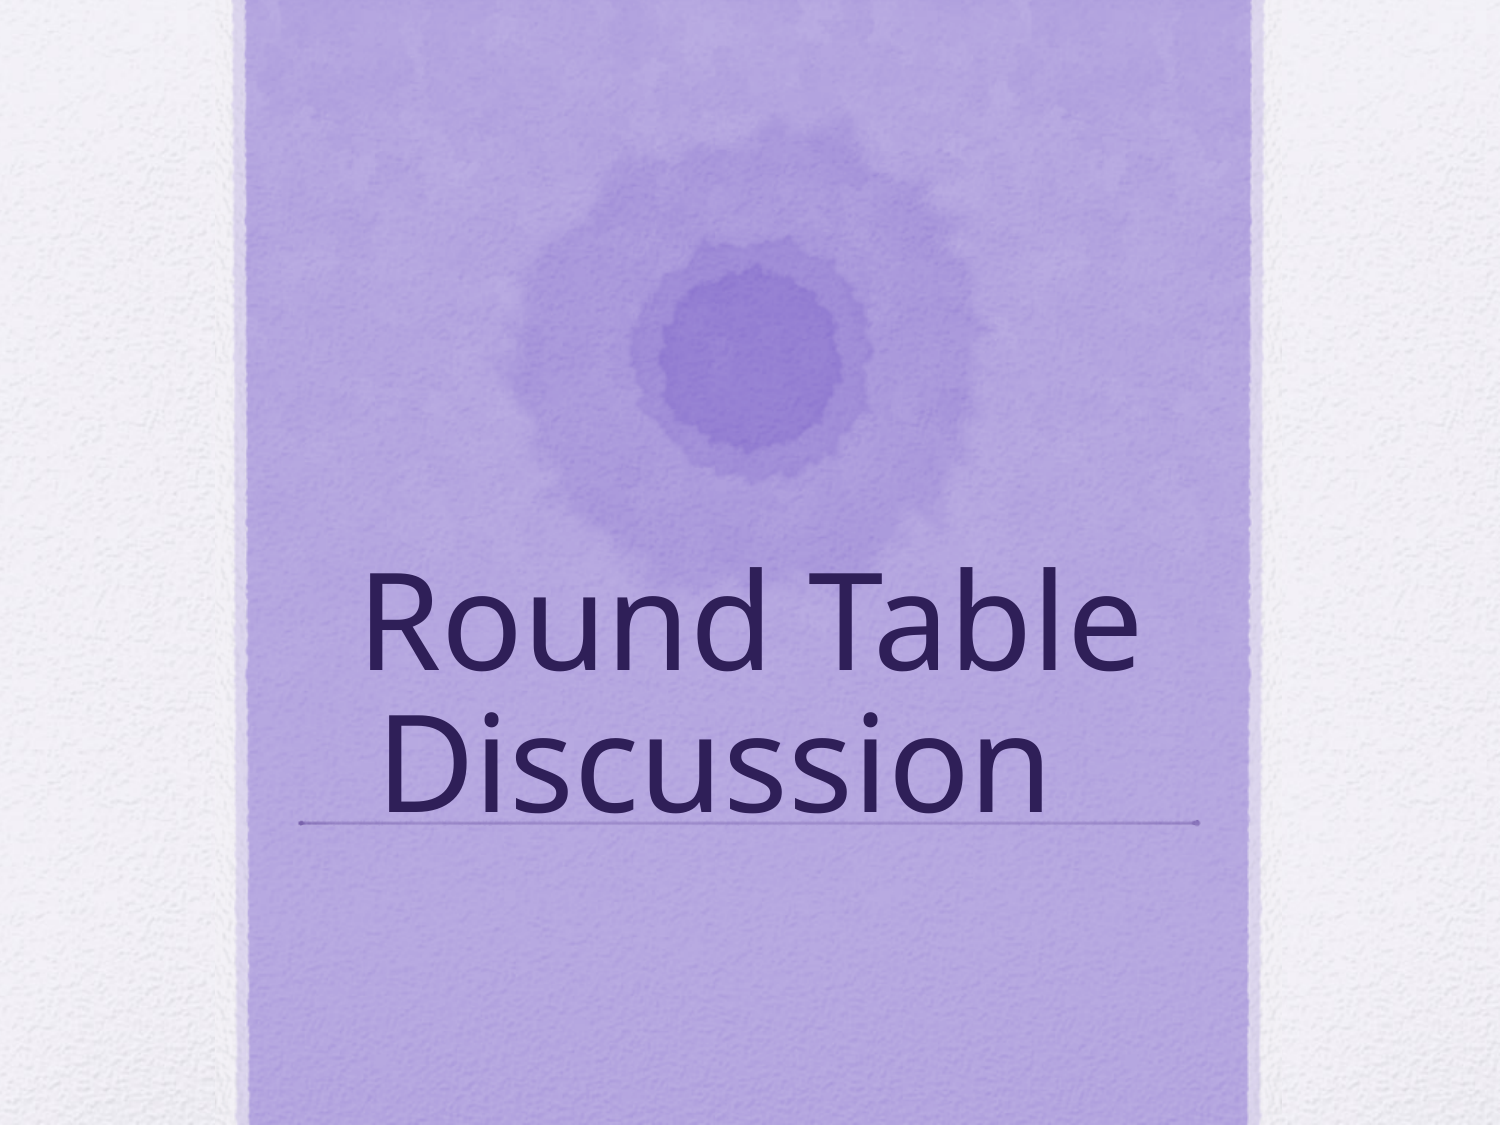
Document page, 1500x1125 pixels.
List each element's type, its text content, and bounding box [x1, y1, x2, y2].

picture [0, 0, 1500, 1125]
title Round Table Discussion [304, 605, 1198, 847]
